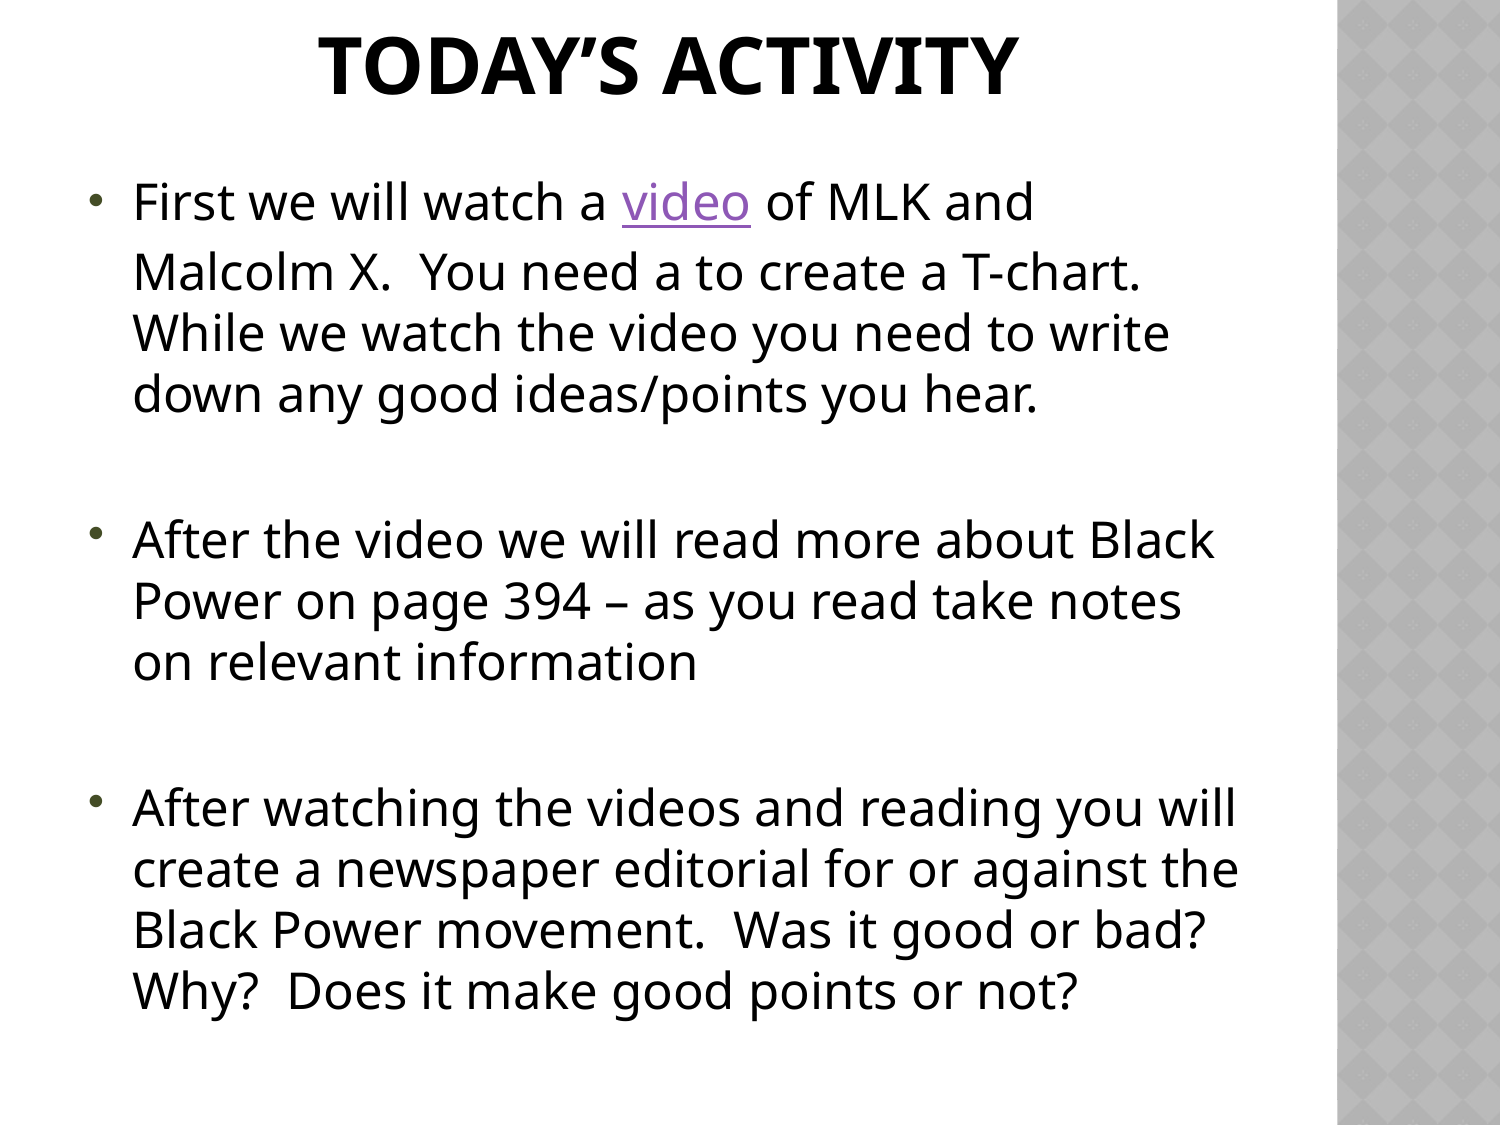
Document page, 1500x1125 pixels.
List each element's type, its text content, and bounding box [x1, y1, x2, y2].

list First we will watch a video of MLK and Malcolm X. You need a to create a T-chart. While we watch the video you need to write down any good ideas/points you hear. After the video we will read more about Black Power on page 394 – as you read take notes on relevant information After watching the videos and reading you will create a newspaper editorial for or against the Black Power movement. Was it good or bad? Why? Does it make good points or not? [75, 162, 1263, 1059]
title Today’s activity [75, 0, 1263, 110]
